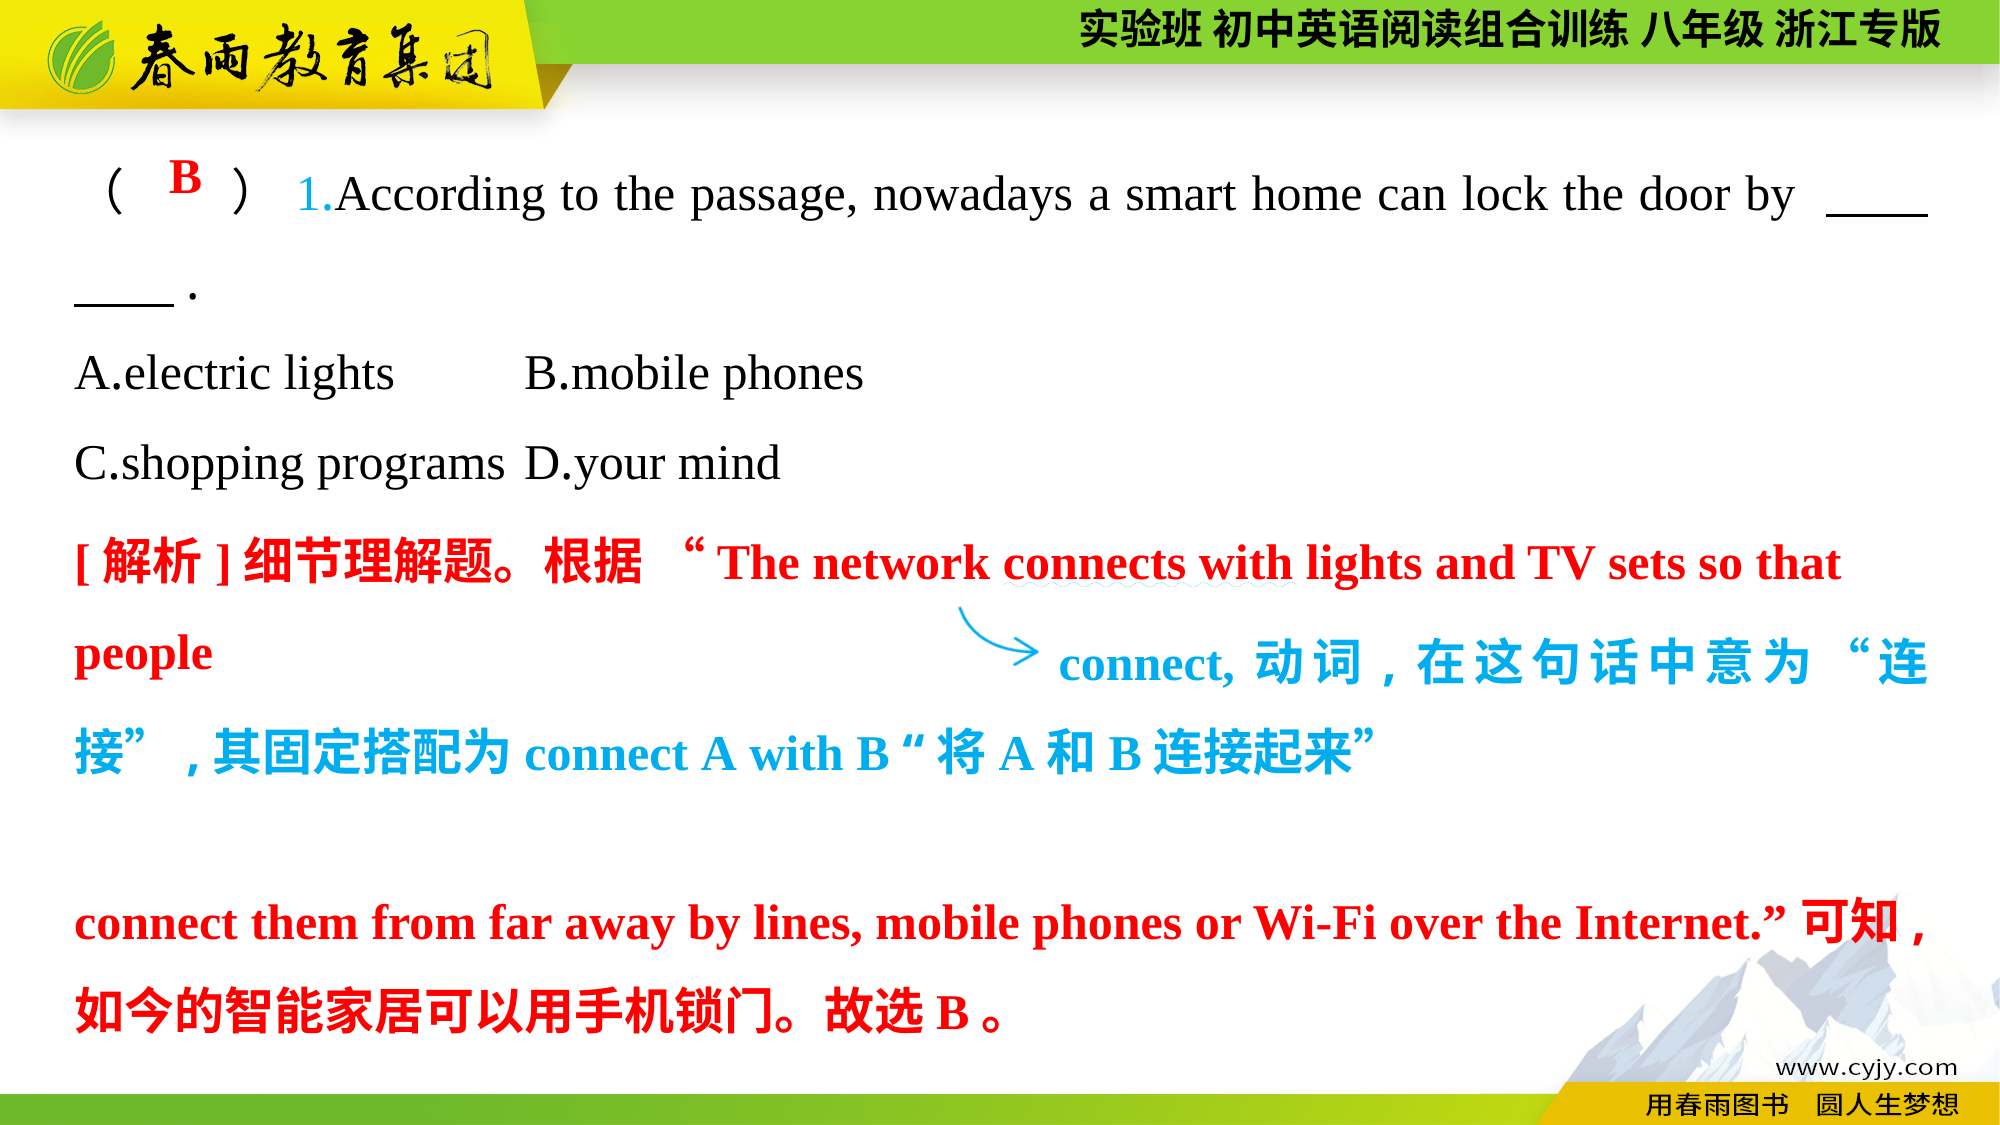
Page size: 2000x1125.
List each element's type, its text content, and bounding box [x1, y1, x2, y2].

text_box connect,动词,在这句话中意为“连接”,其固定搭配为connect A with B “将A和B连接起来” [59, 592, 1944, 788]
text_box [解析]细节理解题。根据 “The network connects with lights and TV sets so that people connect them from far away by lines, mobile phones or Wi-Fi over the Internet.”可知,如今的智能家居可以用手机锁门。故选B。 [59, 788, 1944, 1047]
picture [0, 0, 2000, 1125]
text_box B [153, 136, 217, 211]
list （ ）1.According to the passage, nowadays a smart home can lock the door by . A.electric lights B.mobile phones C.shopping programs D.your mind [59, 122, 1944, 491]
text_box [解析]细节理解题。根据 “The network connects with lights and TV sets so that people connect them from far away by lines, mobile phones or Wi-Fi over the Internet.”可知,如今的智能家居可以用手机锁门。故选B。 [59, 491, 1944, 592]
